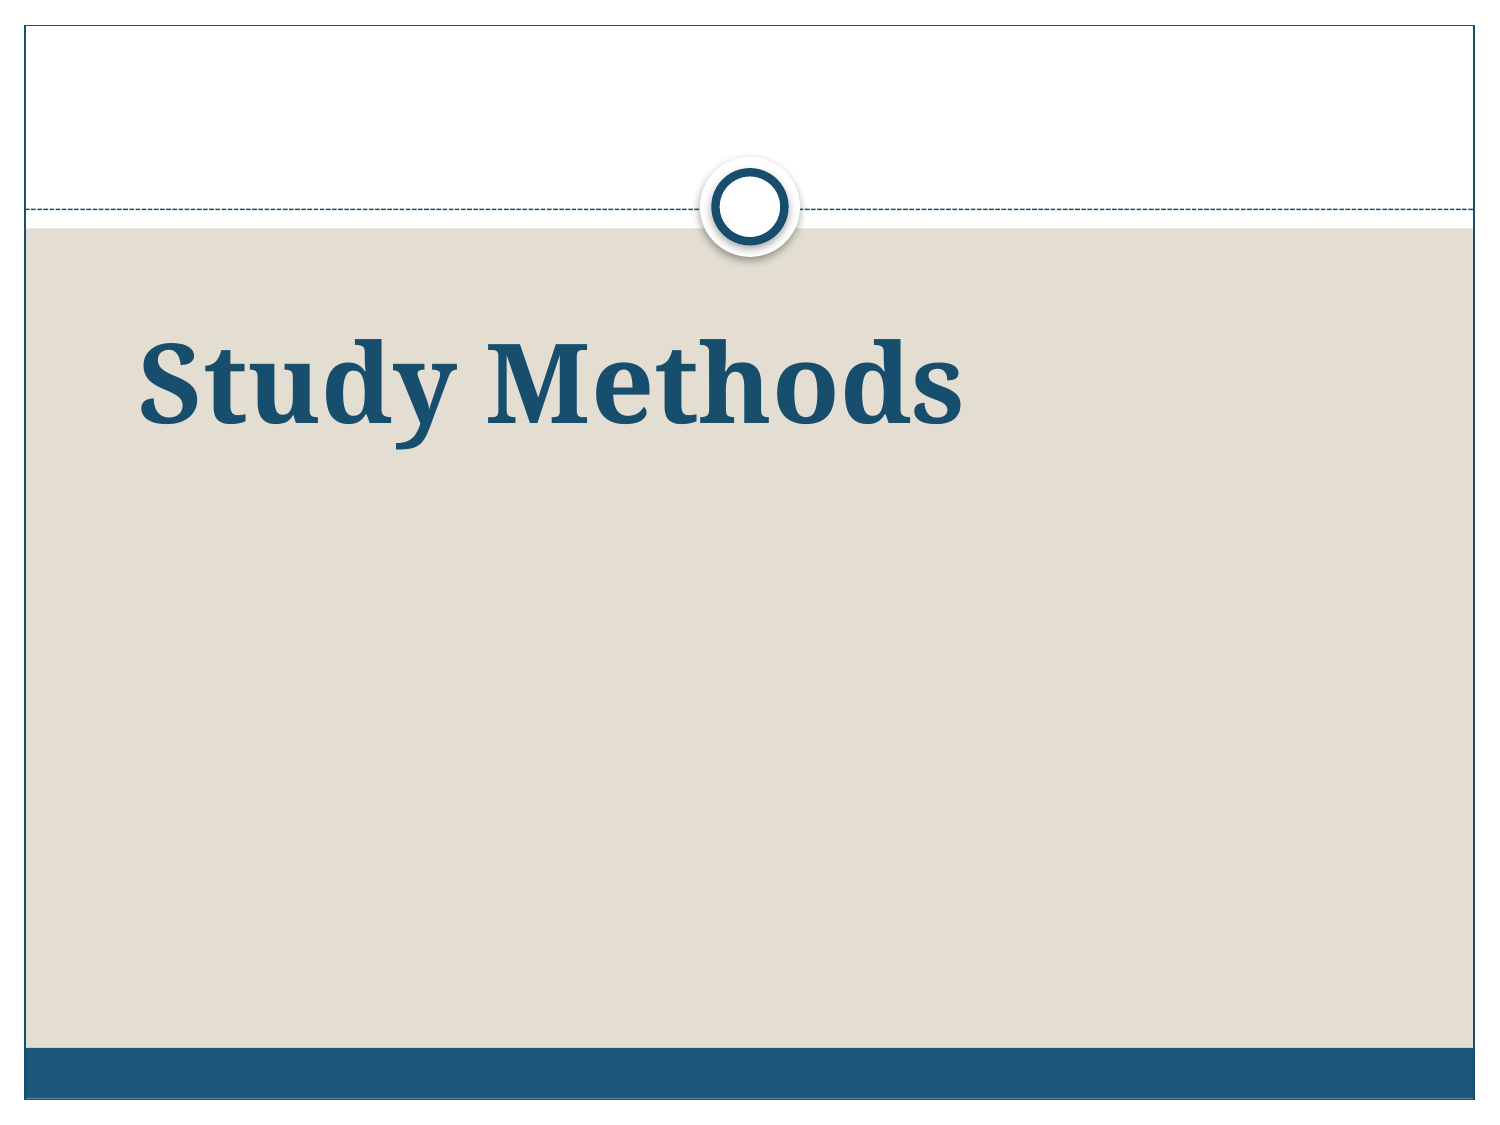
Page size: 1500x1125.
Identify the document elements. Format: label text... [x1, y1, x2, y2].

title Study Methods [123, 265, 1137, 453]
